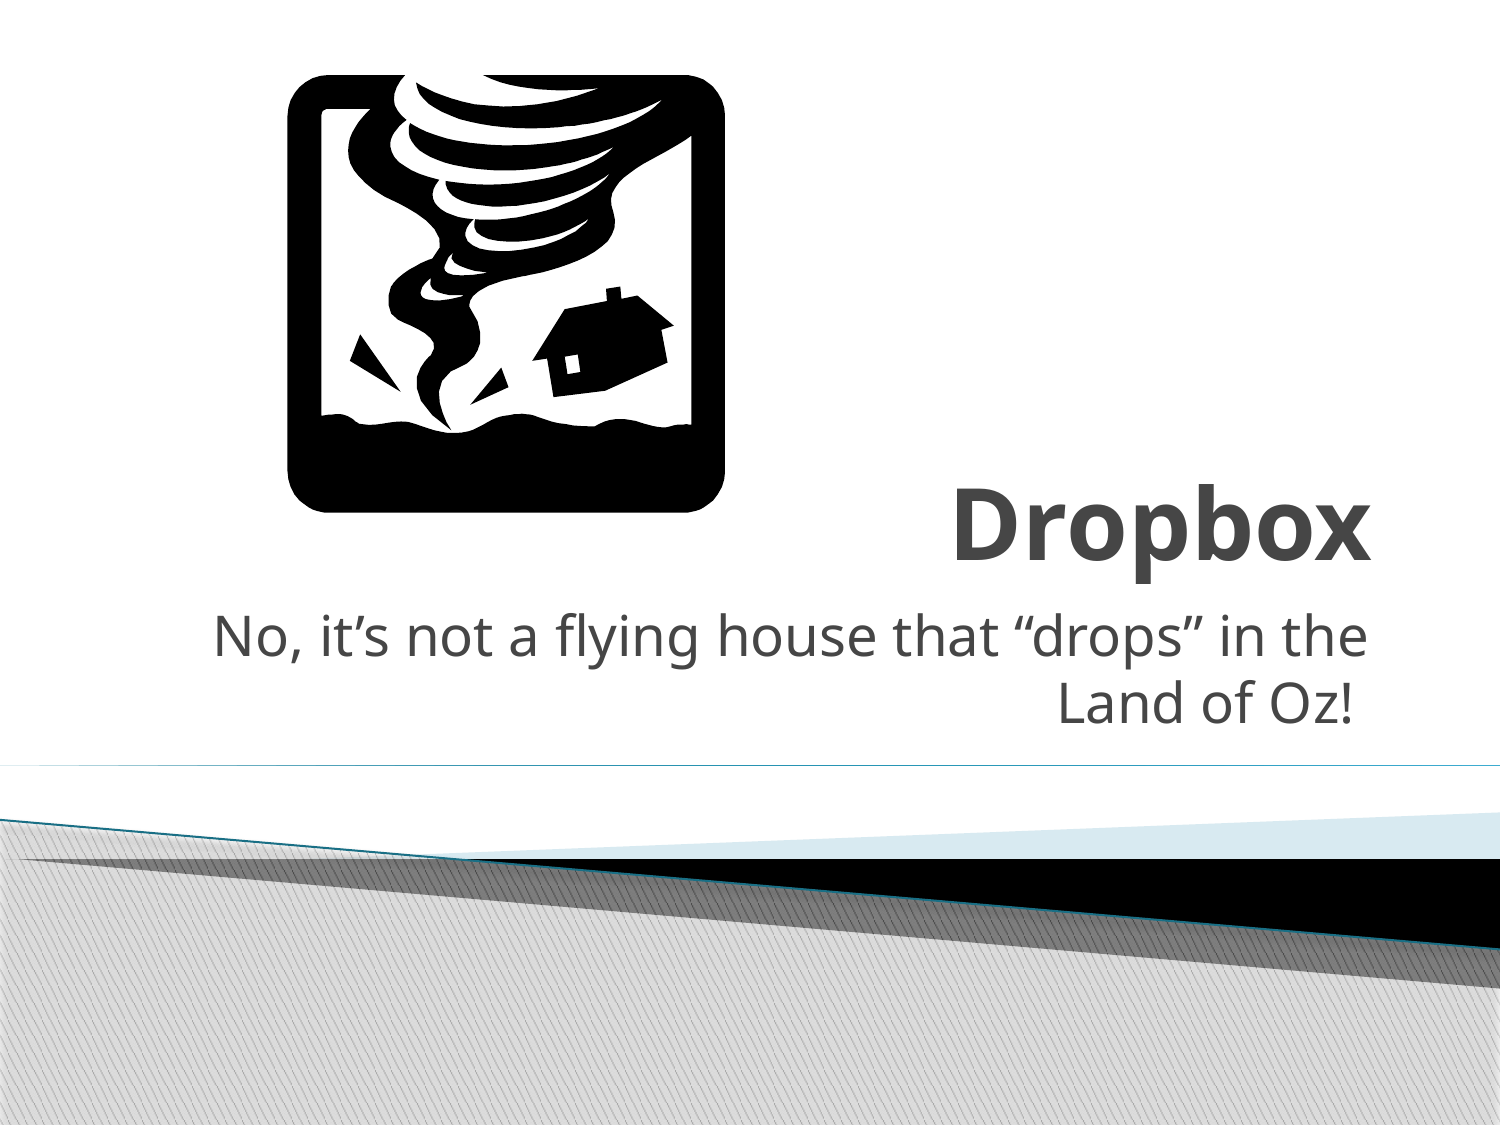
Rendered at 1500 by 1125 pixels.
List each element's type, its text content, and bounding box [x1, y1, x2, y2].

subtitle No, it’s not a flying house that “drops” in the Land of Oz! [112, 592, 1388, 790]
picture [287, 74, 726, 513]
title Dropbox [112, 287, 1388, 588]
picture [5, 859, 1500, 989]
